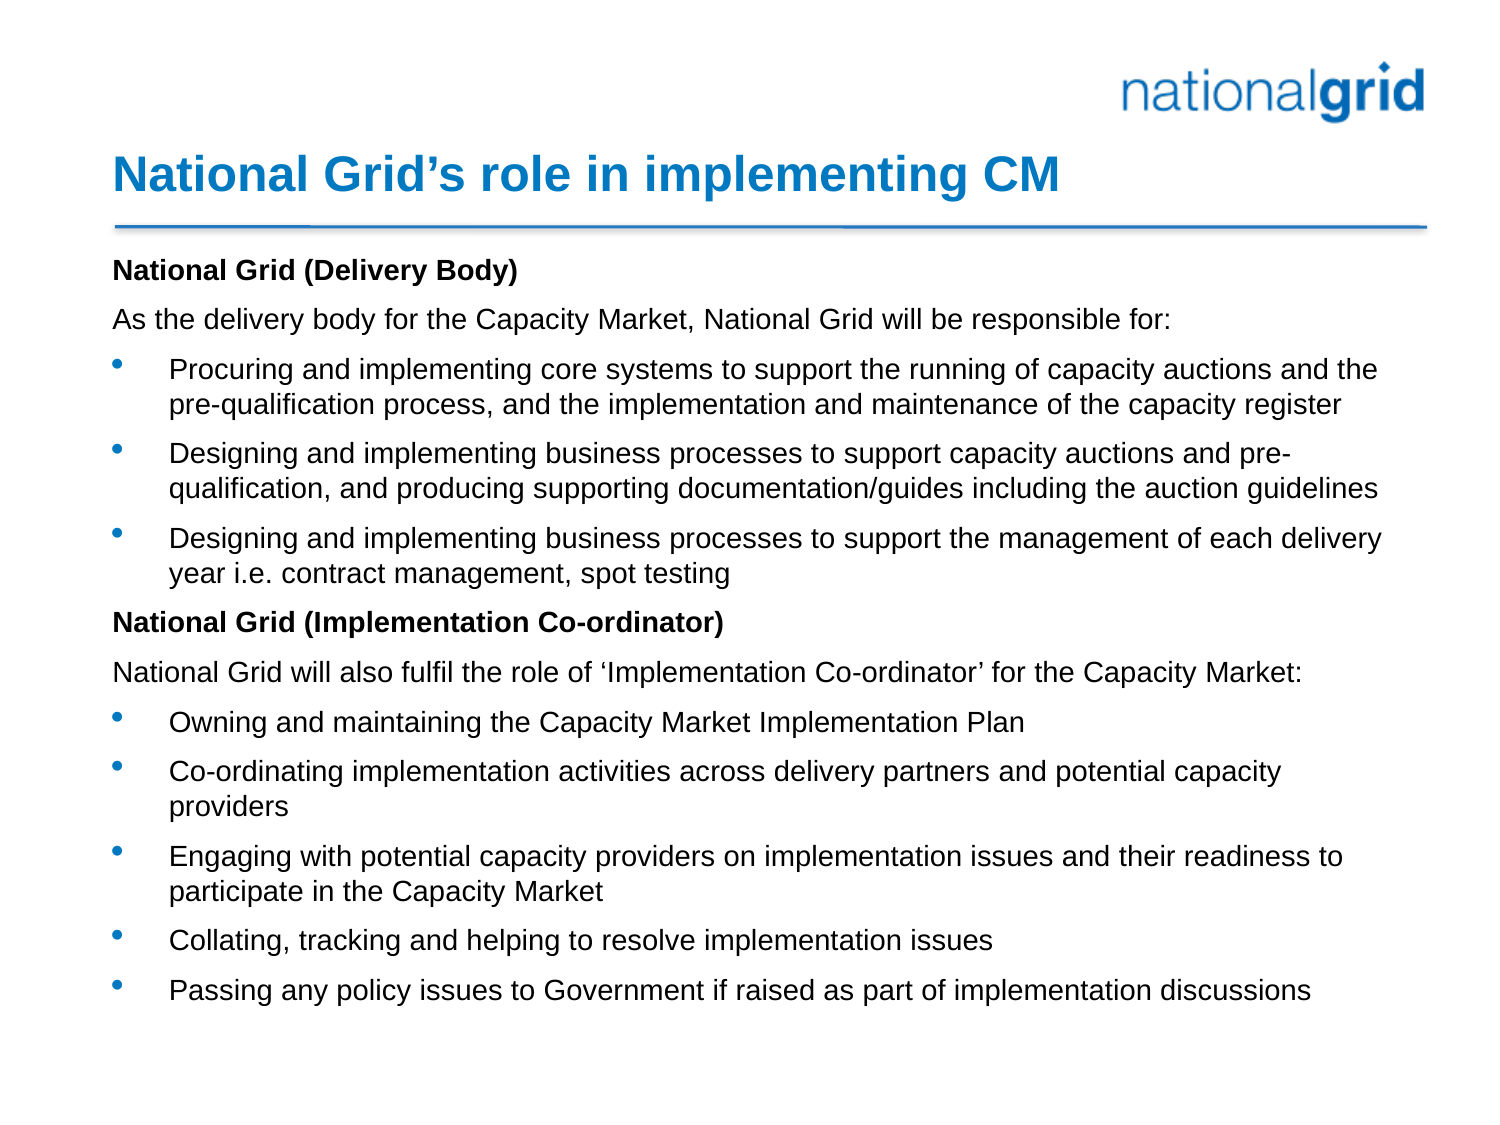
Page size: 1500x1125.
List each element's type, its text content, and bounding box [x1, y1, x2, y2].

title National Grid’s role in implementing CM [97, 133, 1179, 210]
picture [1091, 43, 1449, 173]
list National Grid (Delivery Body) As the delivery body for the Capacity Market, National Grid will be responsible for: Procuring and implementing core systems to support the running of capacity auctions and the pre-qualification process, and the implementation and maintenance of the capacity register Designing and implementing business processes to support capacity auctions and pre-qualification, and producing supporting documentation/guides including the auction guidelines Designing and implementing business processes to support the management of each delivery year i.e. contract management, spot testing National Grid (Implementation Co-ordinator) National Grid will also fulfil the role of ‘Implementation Co-ordinator’ for the Capacity Market: Owning and maintaining the Capacity Market Implementation Plan Co-ordinating implementation activities across delivery partners and potential capacity providers Engaging with potential capacity providers on implementation issues and their readiness to participate in the Capacity Market Collating, tracking and helping to resolve implementation issues Passing any policy issues to Government if raised as part of implementation discussions [97, 243, 1425, 1091]
